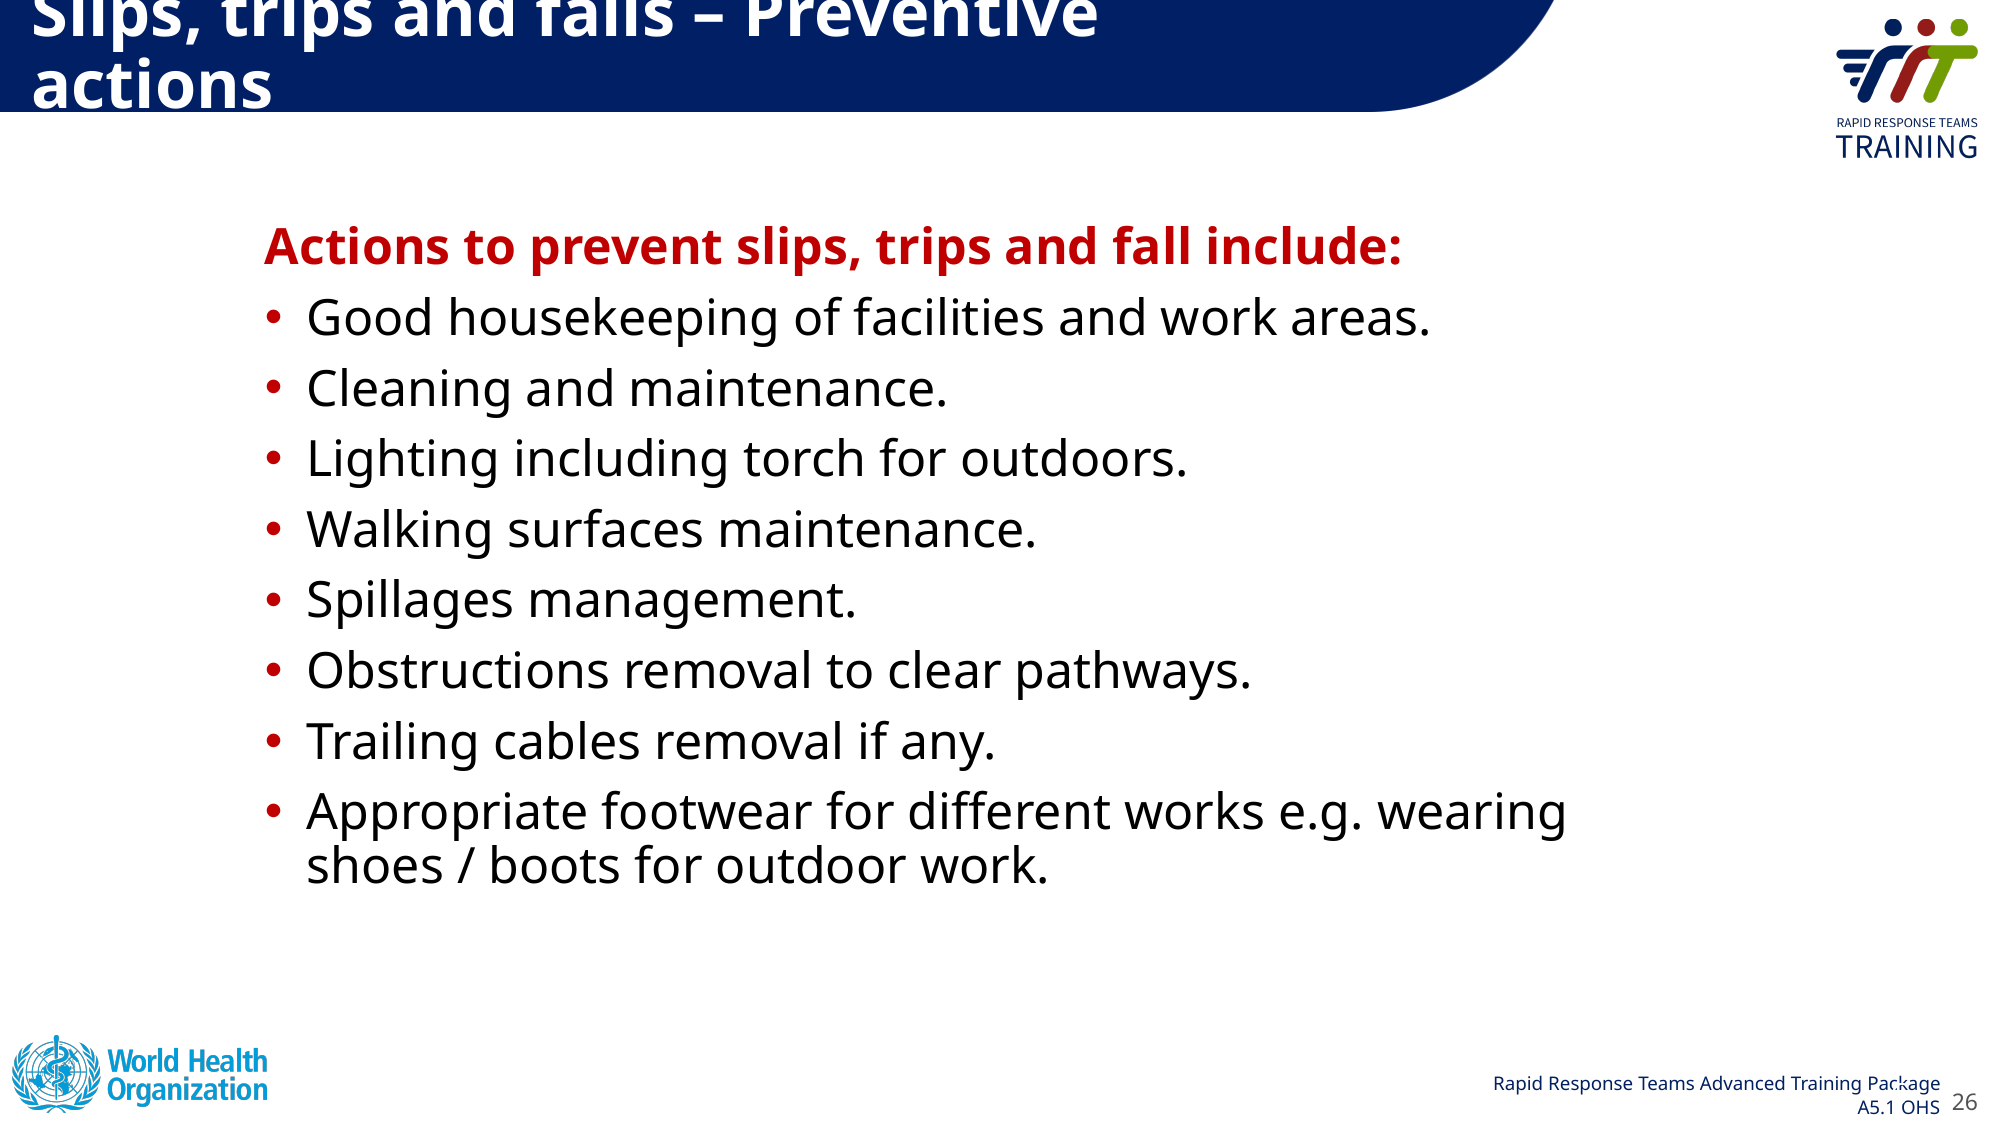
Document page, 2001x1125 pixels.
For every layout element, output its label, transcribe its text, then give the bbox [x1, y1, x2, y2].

picture [12, 1035, 267, 1113]
title Slips, trips and falls – Preventive actions [23, 0, 1324, 105]
slide_number 26 [1882, 1037, 1930, 1092]
picture [0, 0, 1578, 112]
picture [12, 1083, 48, 1113]
picture [58, 1050, 64, 1058]
list Actions to prevent slips, trips and fall include: Good housekeeping of facilities and work areas. Cleaning and maintenance. Lighting including torch for outdoors. Walking surfaces maintenance. Spillages management. Obstructions removal to clear pathways. Trailing cables removal if any. Appropriate footwear for different works e.g. wearing shoes / boots for outdoor work. [256, 213, 1607, 979]
picture [1835, 19, 1978, 167]
